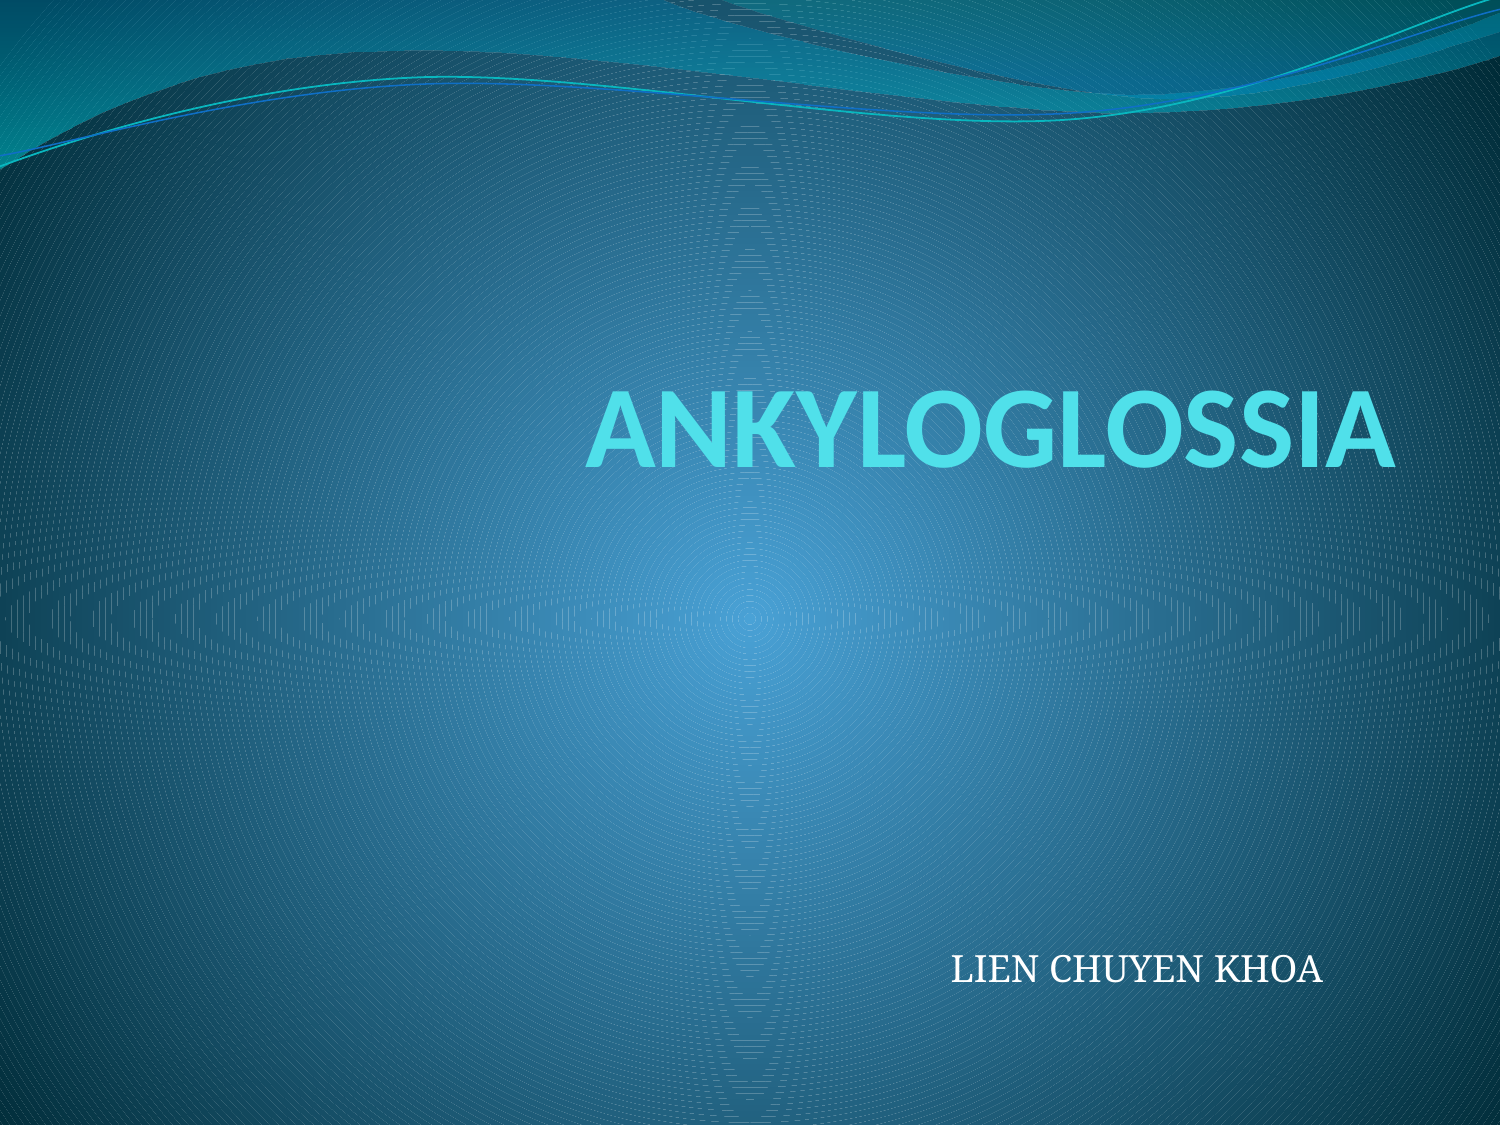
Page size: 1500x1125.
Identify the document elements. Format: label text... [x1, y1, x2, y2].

text_box LIEN CHUYEN KHOA [935, 937, 1339, 998]
title ANKYLOGLOSSIA [125, 249, 1400, 492]
